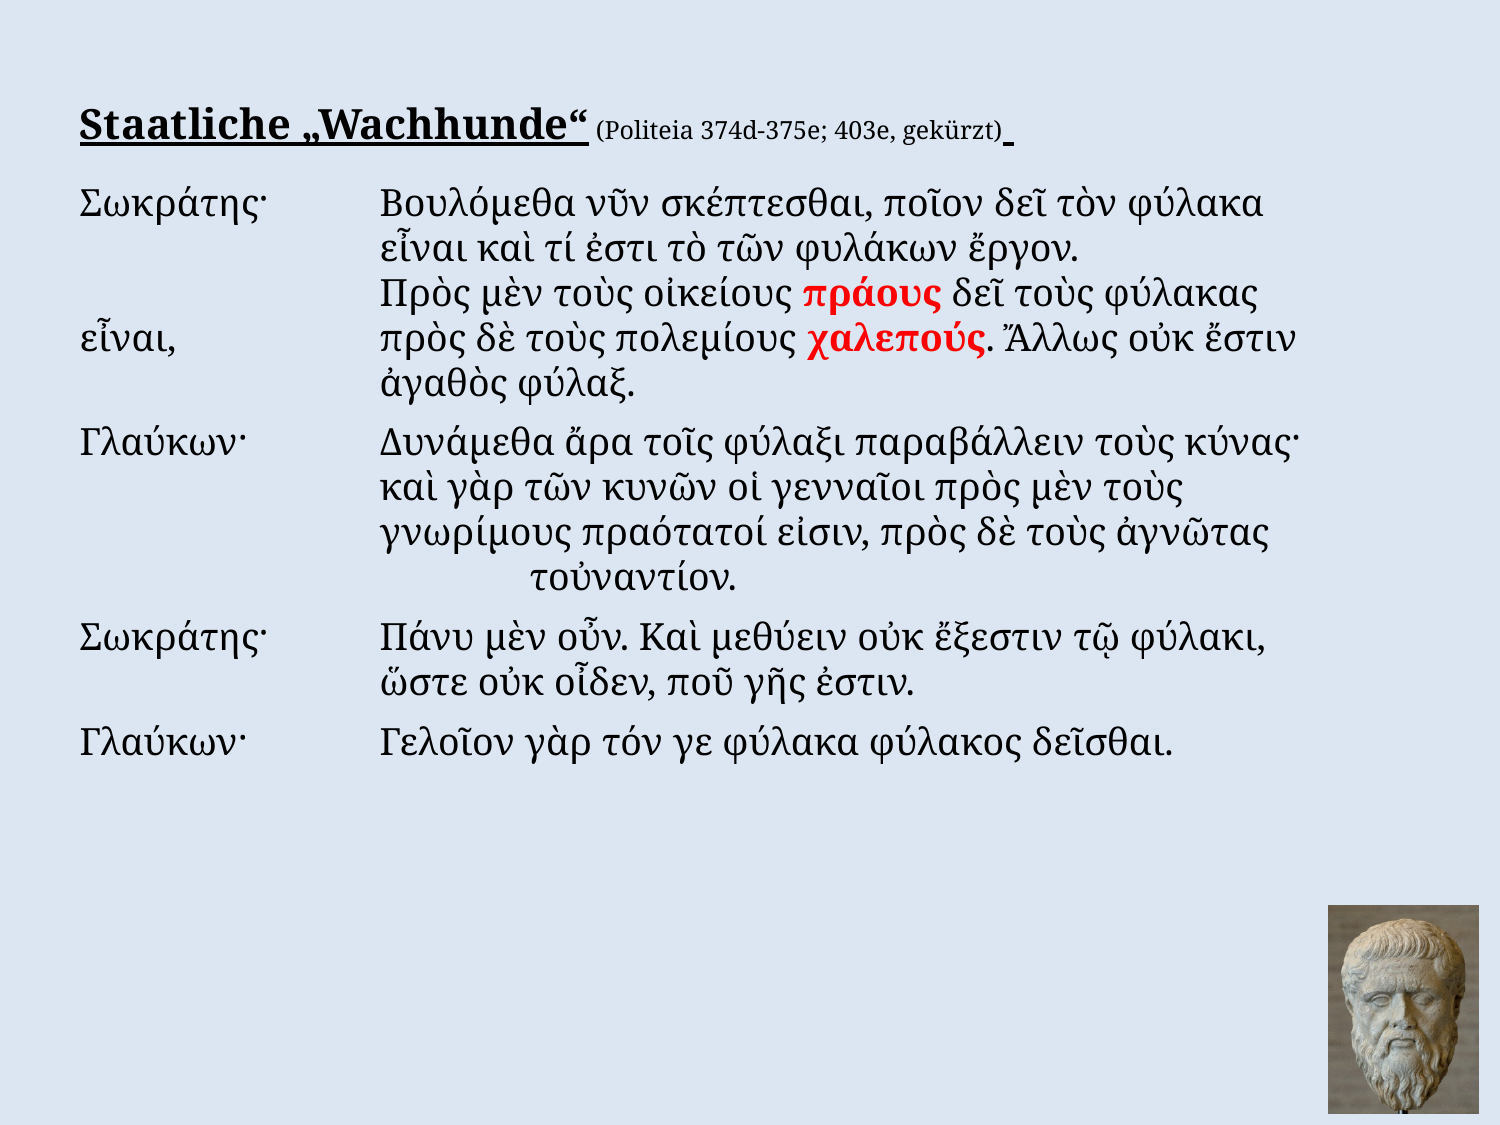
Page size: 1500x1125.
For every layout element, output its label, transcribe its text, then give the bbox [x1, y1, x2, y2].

picture [1328, 904, 1479, 1114]
text_box Staatliche „Wachhunde“ (Politeia 374d-375e; 403e, gekürzt) Σωκράτης· Βουλόμεθα νῦν σκέπτεσθαι, ποῖον δεῖ τὸν φύλακα εἶναι καὶ τί ἐστι τὸ τῶν φυλάκων ἔργον. Πρὸς μὲν τοὺς οἰκείους πράους δεῖ τοὺς φύλακας εἶναι, πρὸς δὲ τοὺς πολεμίους χαλεπούς. Ἄλλως οὐκ ἔστιν ἀγαθὸς φύλαξ. Γλαύκων· Δυνάμεθα ἄρα τοῖς φύλαξι παραβάλλειν τοὺς κύνας· καὶ γὰρ τῶν κυνῶν οἱ γενναῖοι πρὸς μὲν τοὺς γνωρίμους πραότατοί εἰσιν, πρὸς δὲ τοὺς ἀγνῶτας τοὐναντίον. Σωκράτης· Πάνυ μὲν οὖν. Καὶ μεθύειν οὐκ ἔξεστιν τῷ φύλακι, ὥστε οὐκ οἶδεν, ποῦ γῆς ἐστιν. Γλαύκων· Γελοῖον γὰρ τόν γε φύλακα φύλακος δεῖσθαι. [64, 90, 1369, 770]
